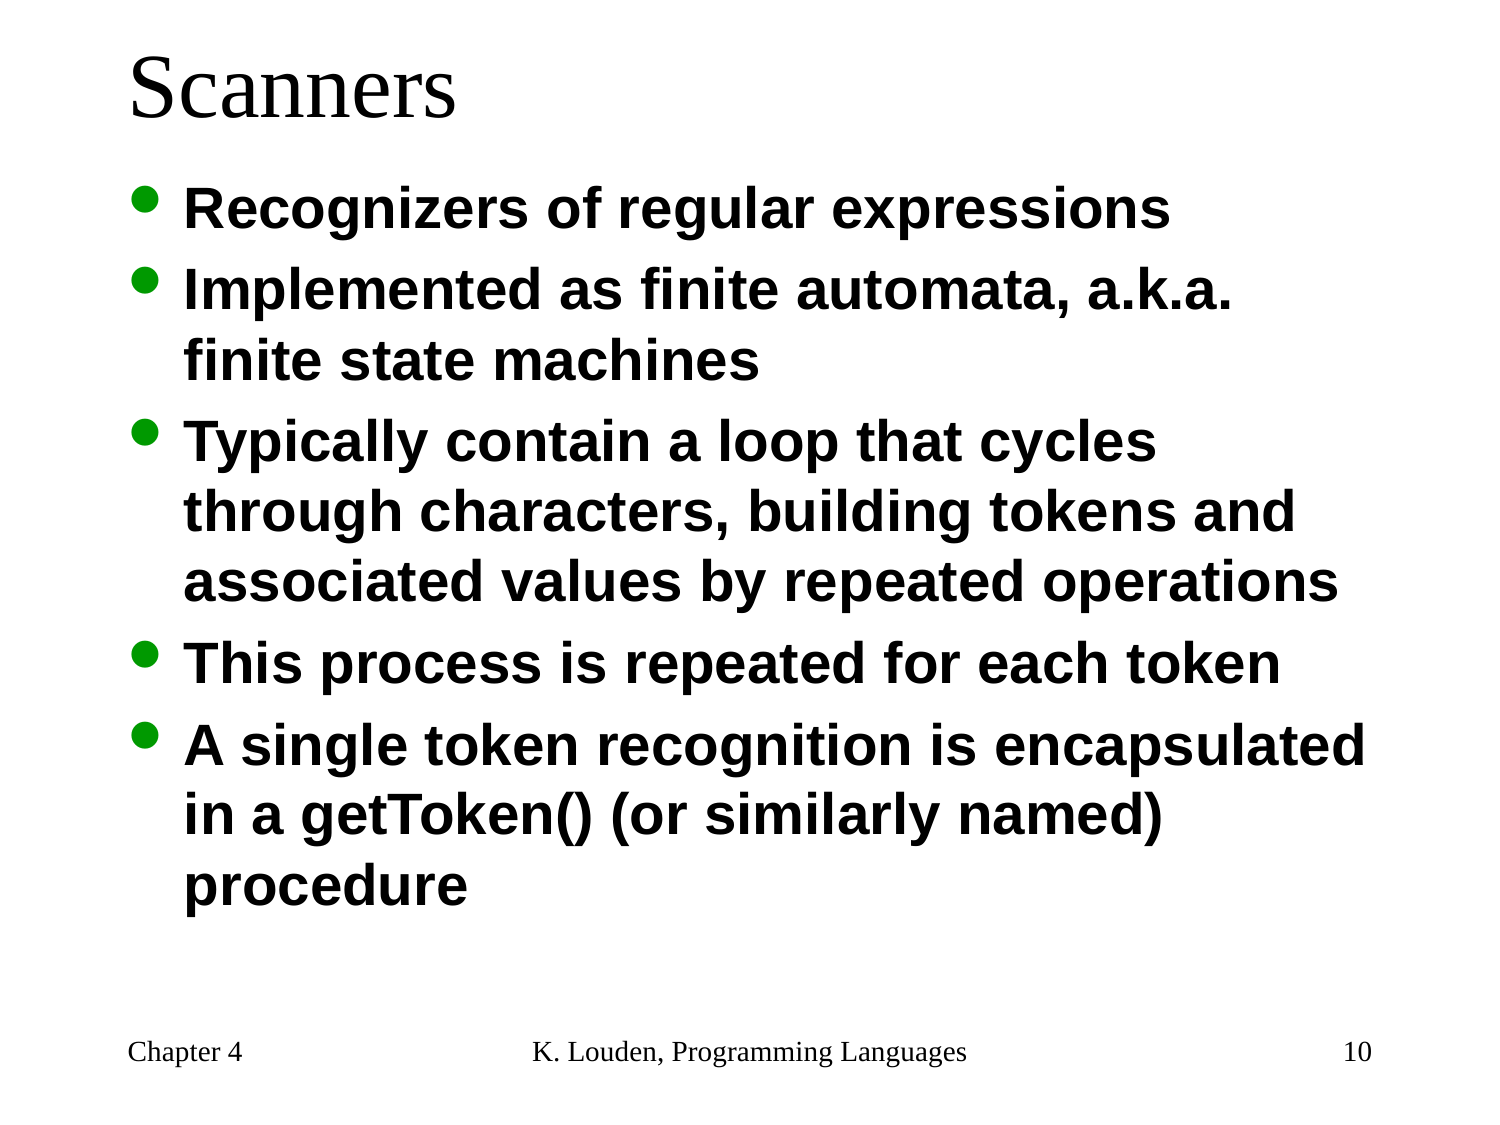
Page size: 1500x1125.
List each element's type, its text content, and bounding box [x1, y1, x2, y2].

slide_number 10 [1074, 1026, 1388, 1088]
title Scanners [112, 0, 1388, 162]
slide_number Chapter 4 [112, 1026, 426, 1088]
list Recognizers of regular expressions Implemented as finite automata, a.k.a. finite state machines Typically contain a loop that cycles through characters, building tokens and associated values by repeated operations This process is repeated for each token A single token recognition is encapsulated in a getToken() (or similarly named) procedure [112, 162, 1388, 1026]
footer K. Louden, Programming Languages [487, 1026, 1013, 1088]
